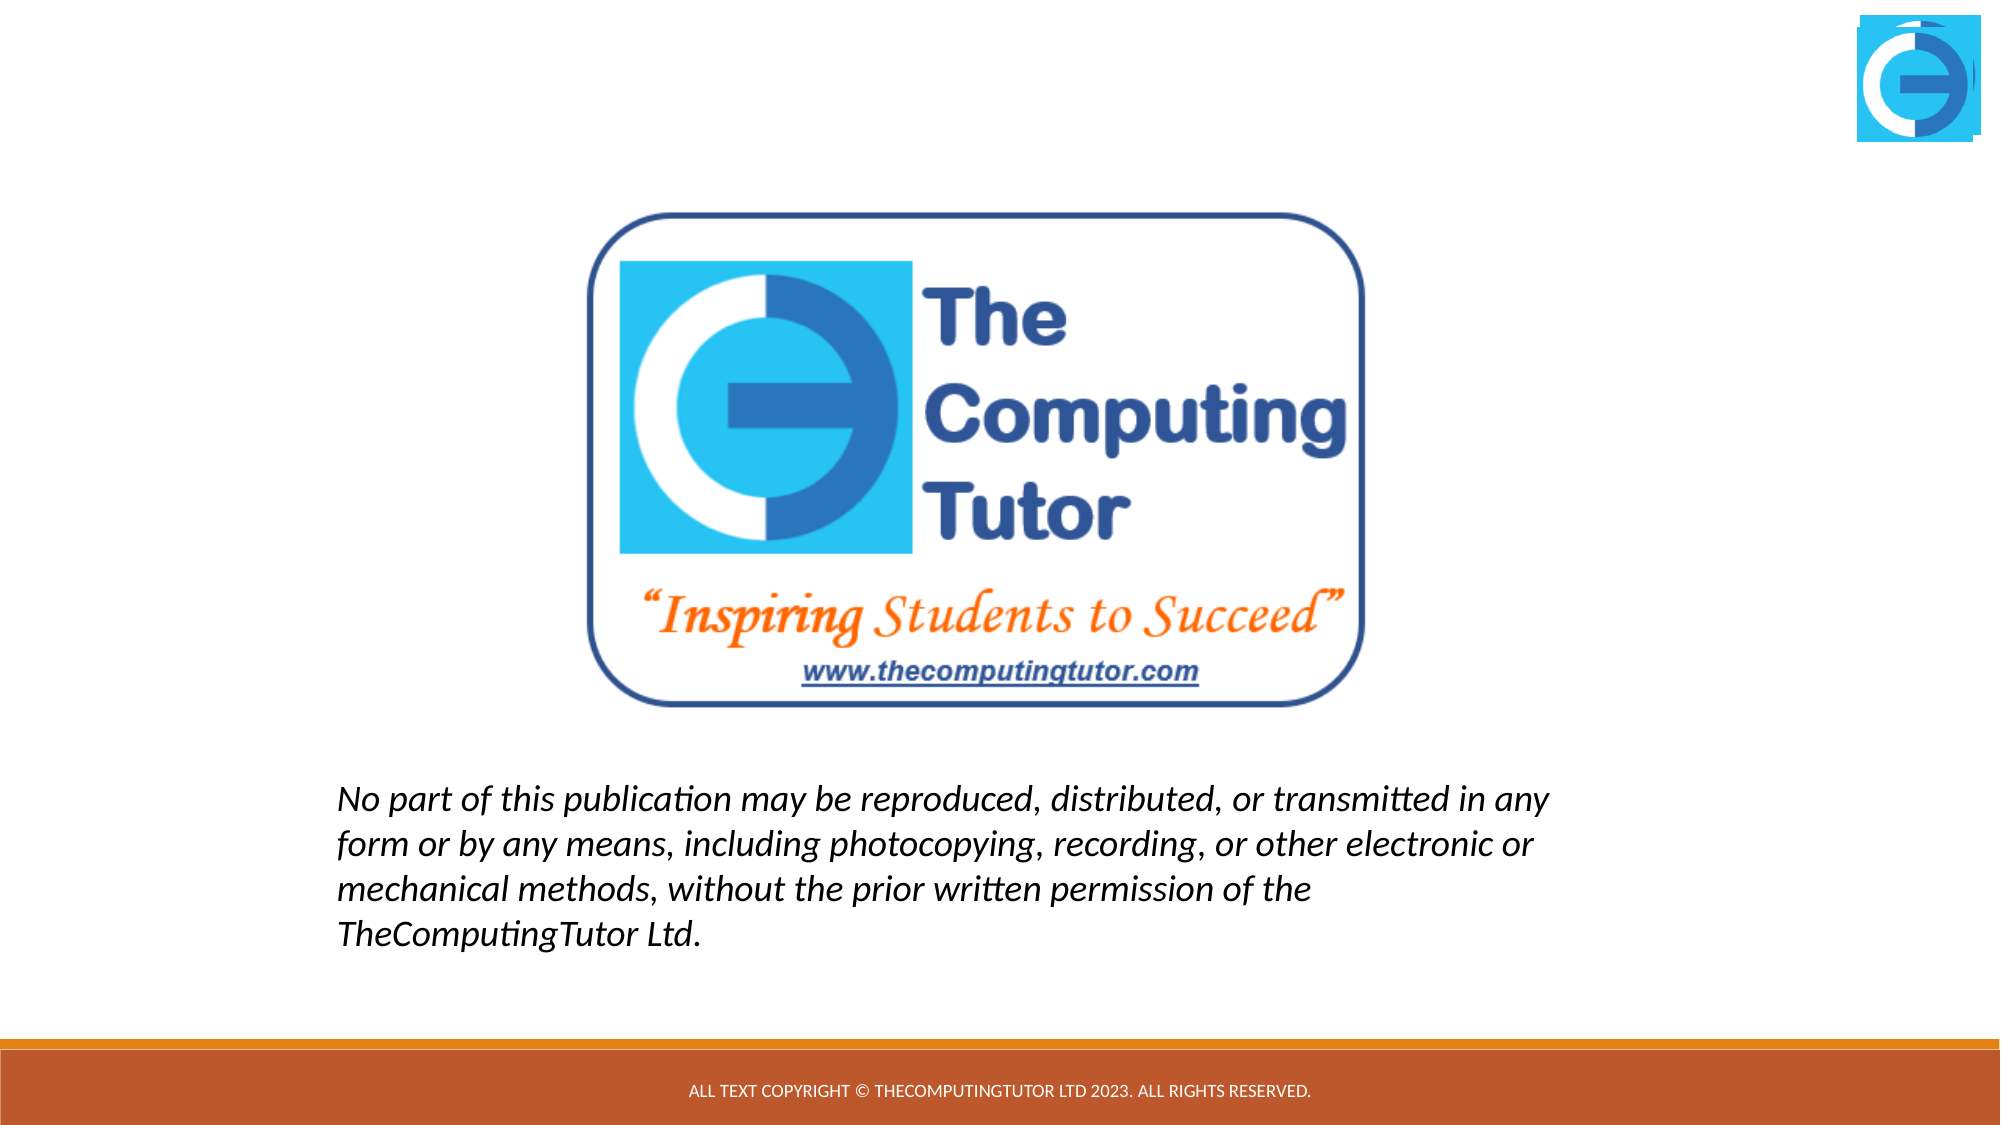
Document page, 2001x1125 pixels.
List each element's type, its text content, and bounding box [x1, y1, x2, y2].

text_box No part of this publication may be reproduced, distributed, or transmitted in any form or by any means, including photocopying, recording, or other electronic or mechanical methods, without the prior written permission of the TheComputingTutor Ltd. [322, 766, 1567, 1007]
picture [581, 207, 1371, 717]
footer All text copyright © TheComputingTutor Ltd 2023. All rights Reserved. [604, 1059, 1396, 1120]
picture [1857, 15, 1981, 143]
